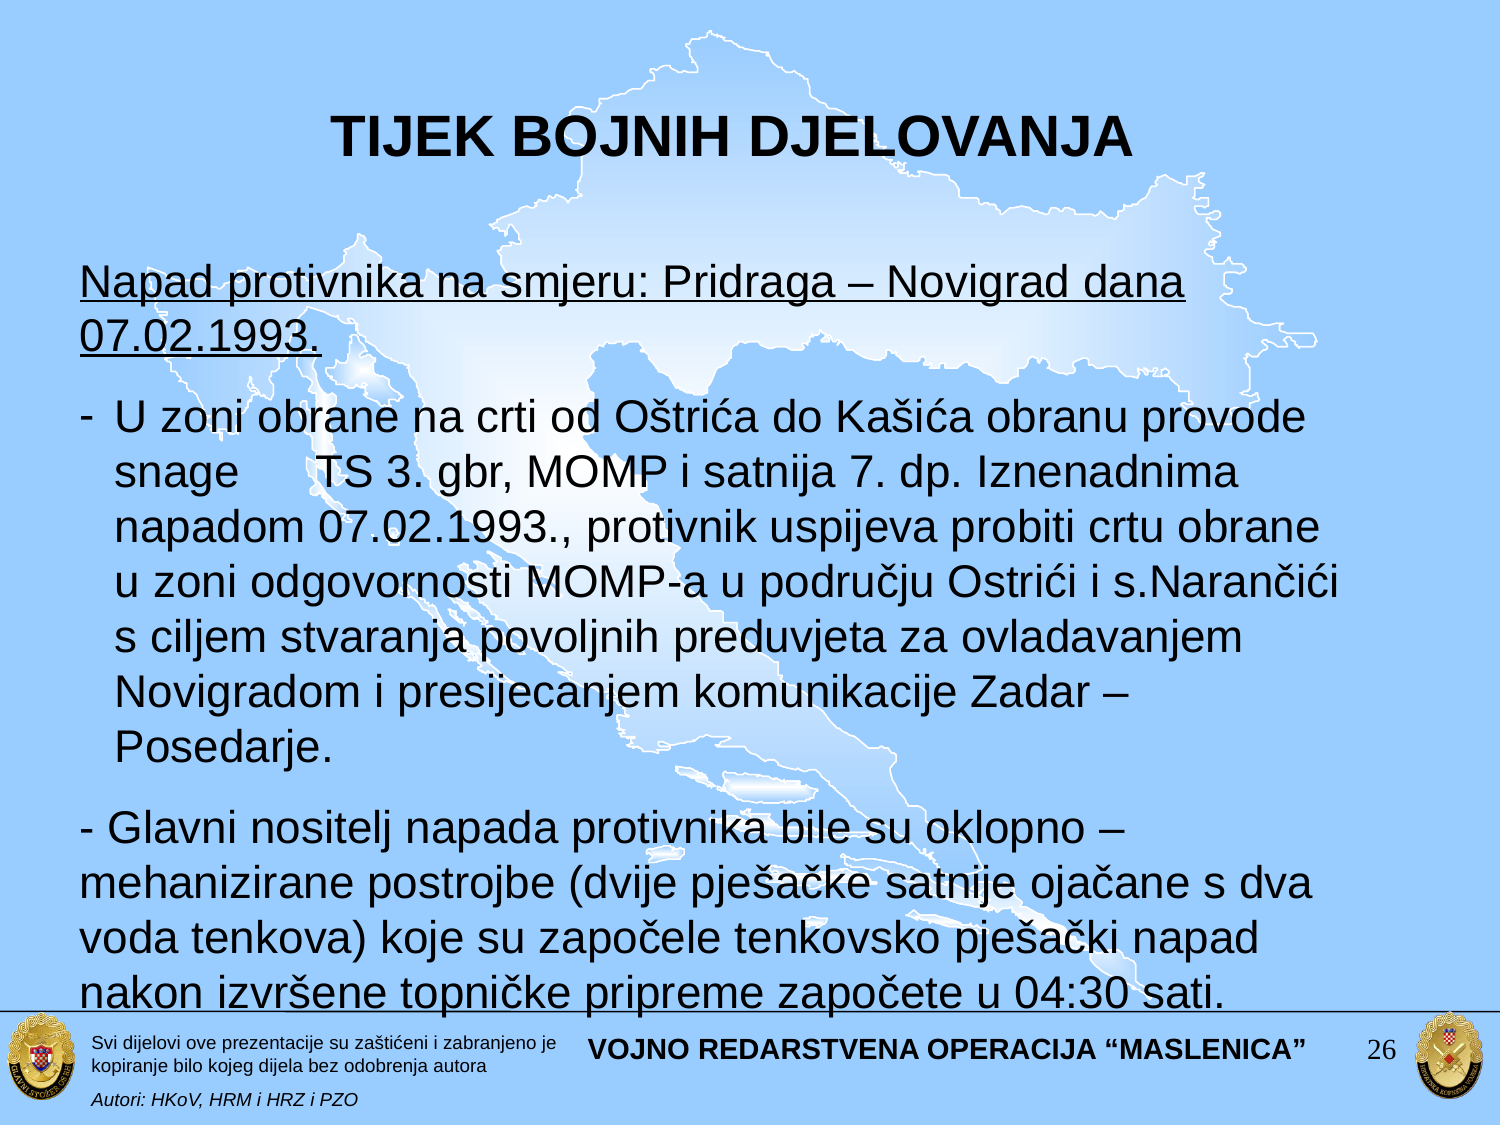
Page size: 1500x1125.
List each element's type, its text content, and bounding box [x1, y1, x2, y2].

picture [1415, 1011, 1483, 1099]
text_box TIJEK BOJNIH DJELOVANJA [316, 90, 1151, 176]
footer VOJNO REDARSTVENA OPERACIJA “MASLENICA” [572, 1022, 1387, 1074]
text_box Napad protivnika na smjeru: Pridraga – Novigrad dana 07.02.1993. U zoni obrane na crti od Oštrića do Kašića obranu provode snage TS 3. gbr, MOMP i satnija 7. dp. Iznenadnima napadom 07.02.1993., protivnik uspijeva probiti crtu obrane u zoni odgovornosti MOMP-a u području Ostrići i s.Narančići s ciljem stvaranja povoljnih preduvjeta za ovladavanjem Novigradom i presijecanjem komunikacije Zadar – Posedarje. - Glavni nositelj napada protivnika bile su oklopno – mehanizirane postrojbe (dvije pješačke satnije ojačane s dva voda tenkova) koje su započele tenkovsko pješački napad nakon izvršene topničke pripreme započete u 04:30 sati. [64, 243, 1365, 1026]
picture [7, 1012, 75, 1100]
